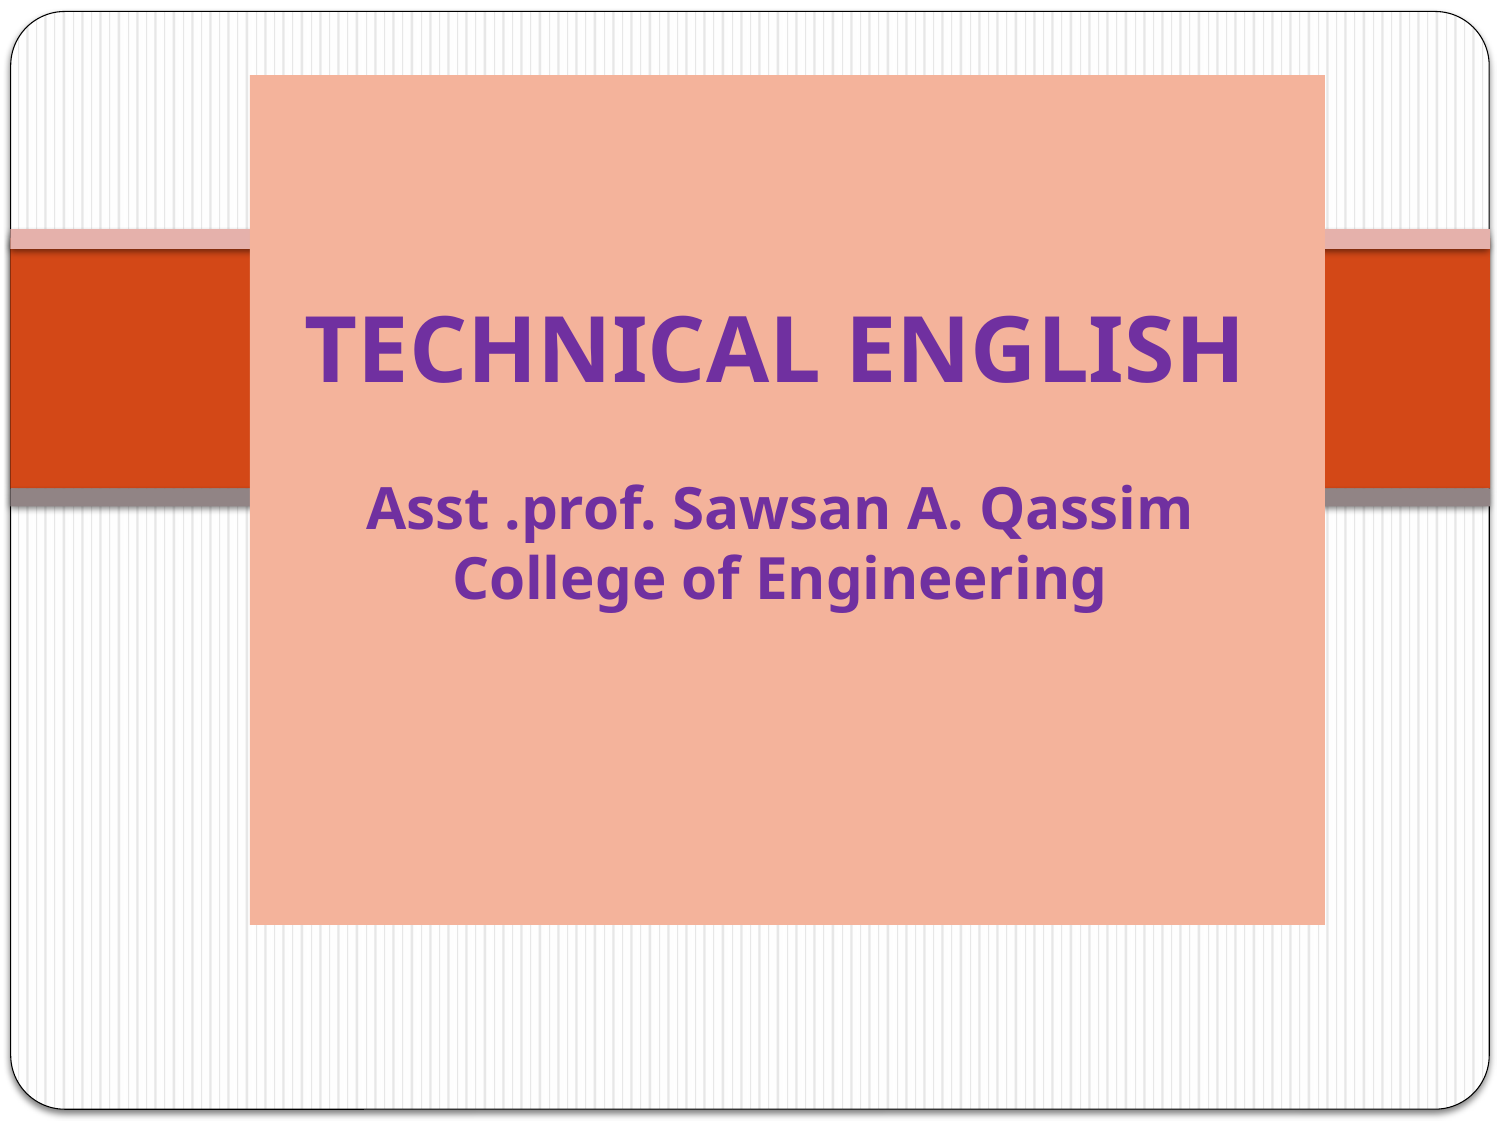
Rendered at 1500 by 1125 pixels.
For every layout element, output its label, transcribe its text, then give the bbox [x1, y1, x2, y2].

title TECHNICAL ENGLISH Asst .prof. Sawsan A. Qassim College of Engineering [249, 75, 1325, 925]
